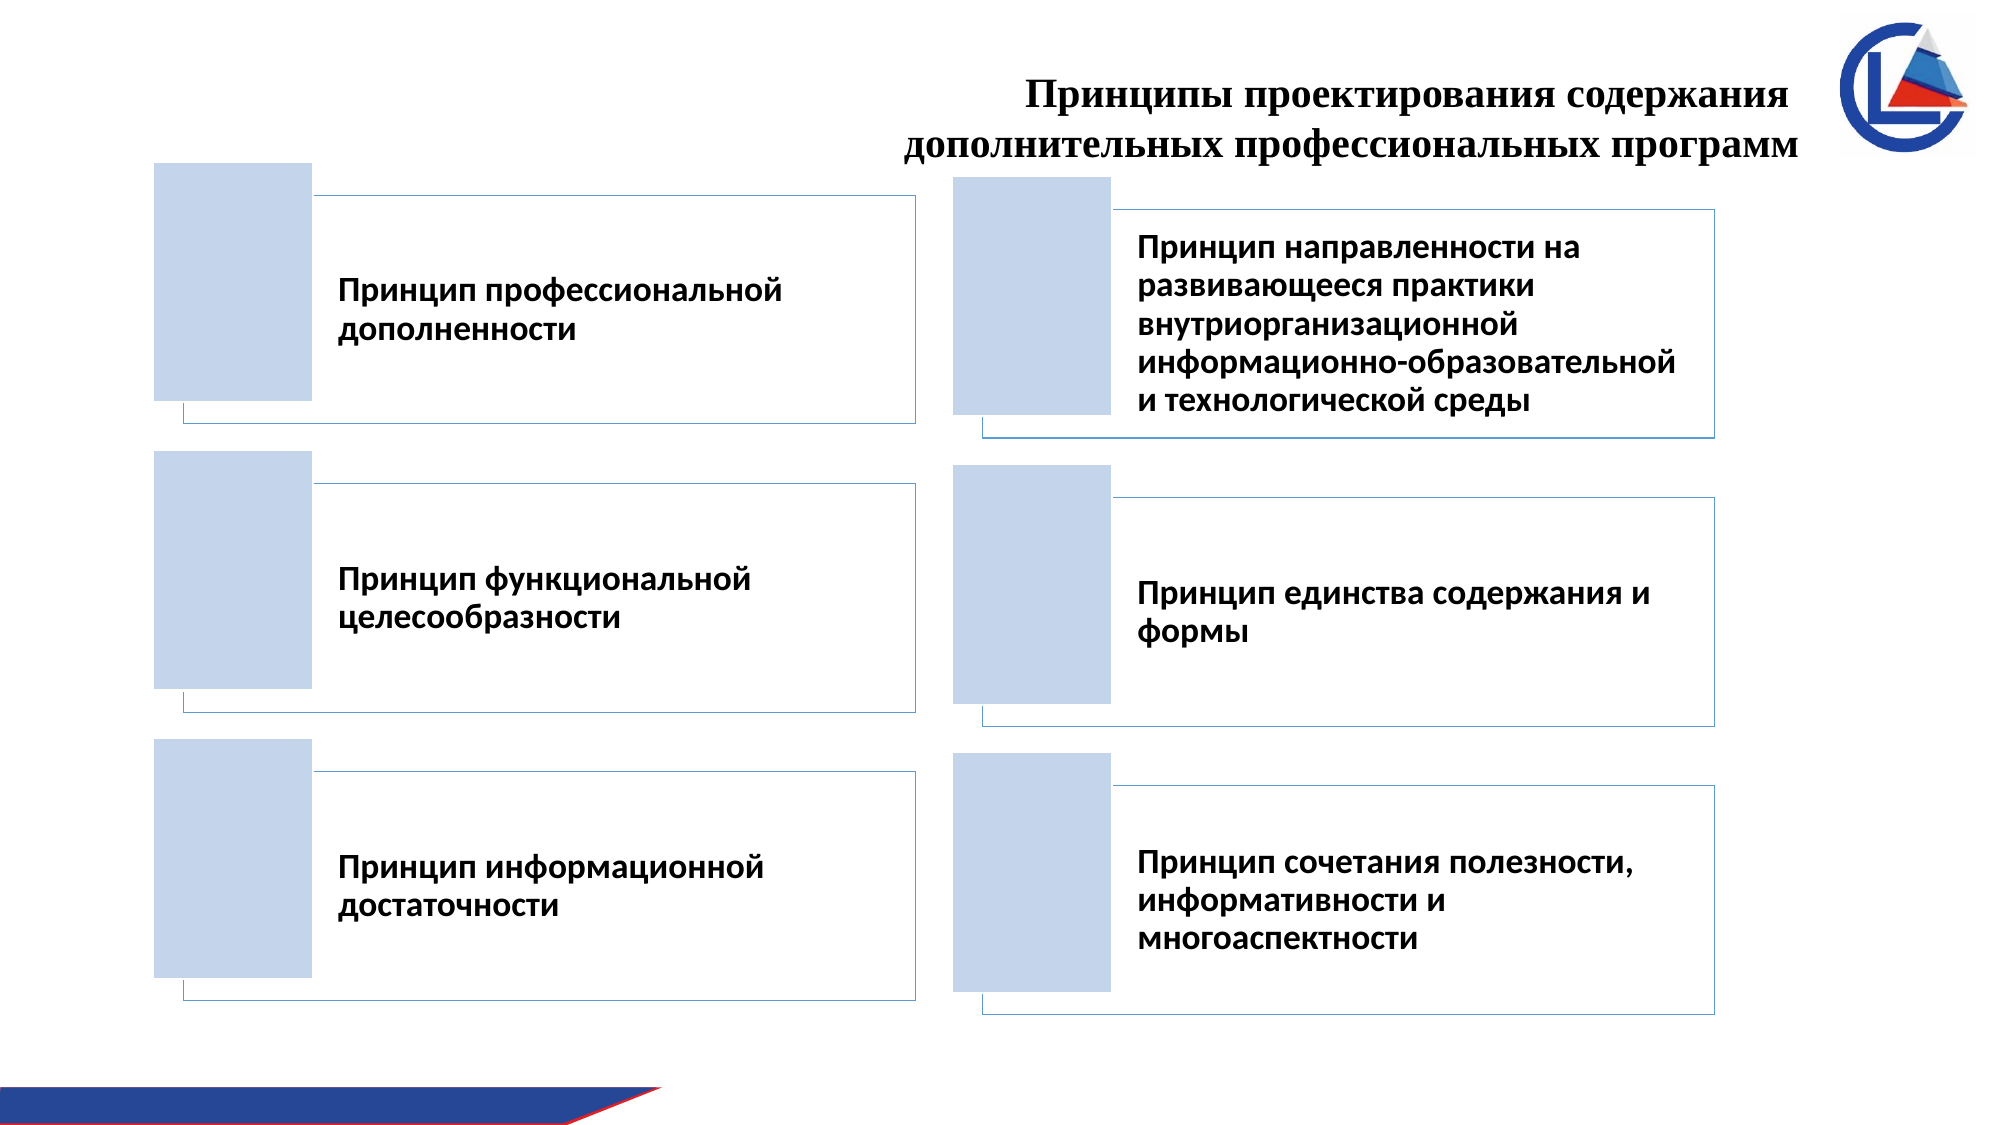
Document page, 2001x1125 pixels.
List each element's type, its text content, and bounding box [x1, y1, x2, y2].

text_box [666, 150, 2000, 1040]
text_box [0, 136, 1201, 1026]
text_box Принципы проектирования содержания дополнительных профессиональных программ [814, 55, 1815, 150]
picture [1839, 14, 1976, 150]
